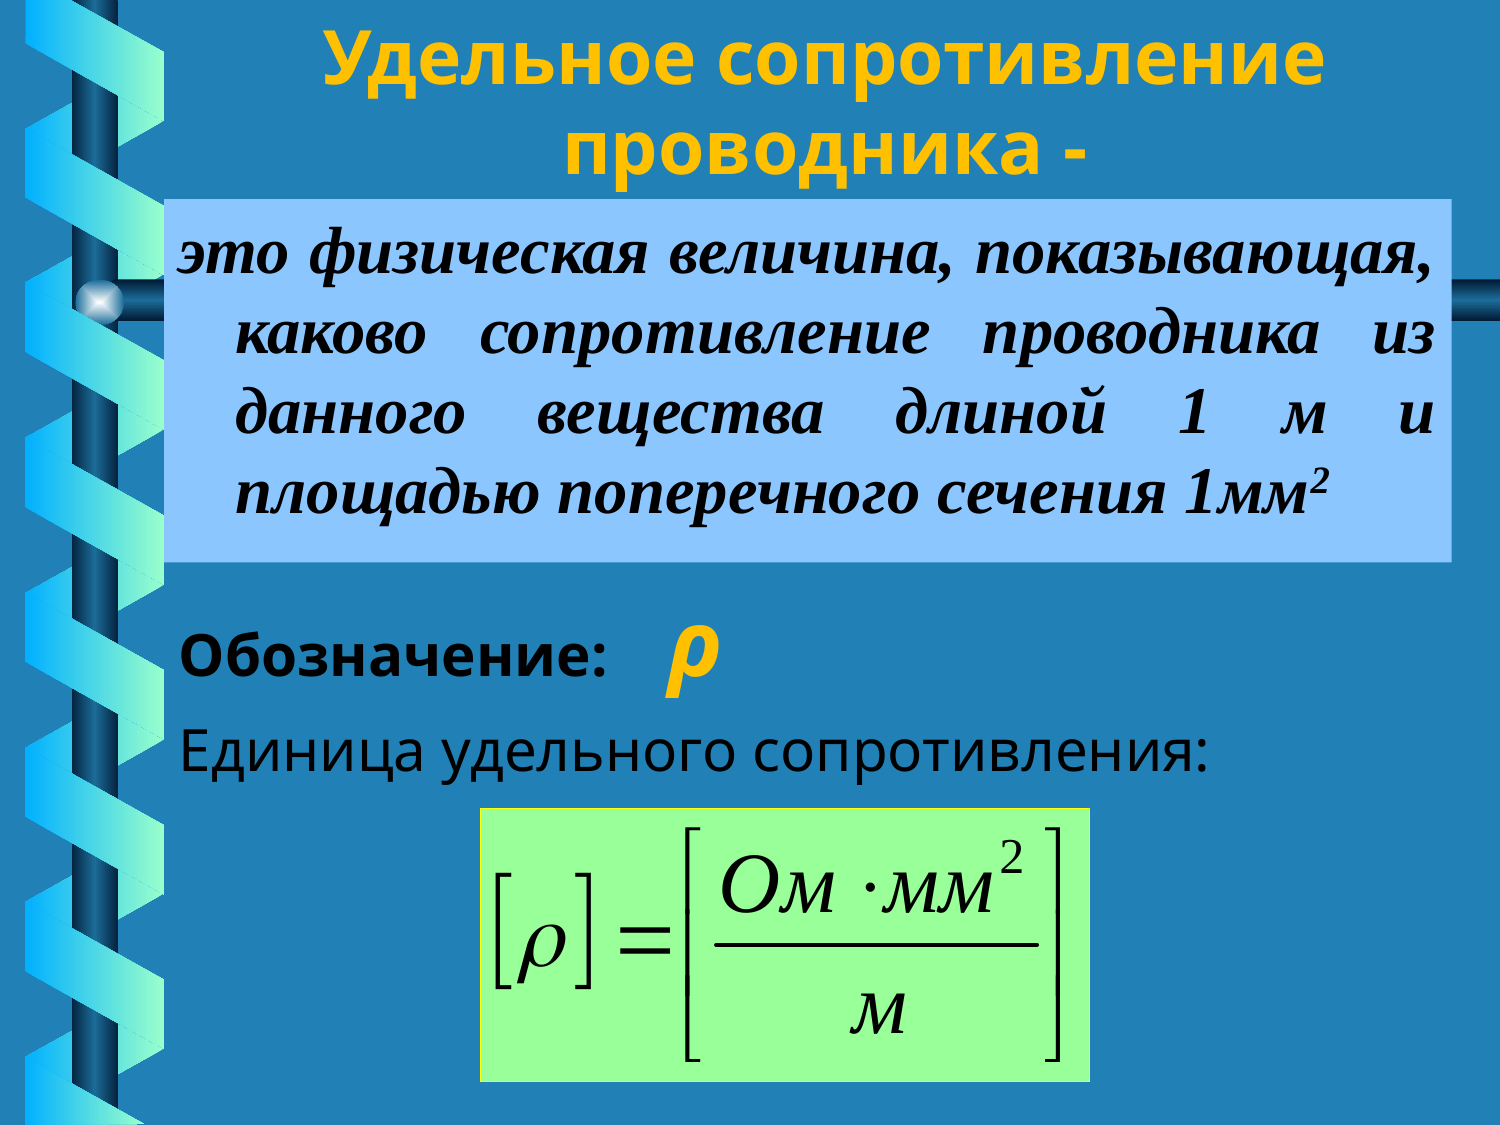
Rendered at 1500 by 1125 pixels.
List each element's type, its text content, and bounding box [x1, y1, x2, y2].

list это физическая величина, показывающая, каково сопротивление проводника из данного вещества длиной 1 м и площадью поперечного сечения 1мм2 Обозначение: ρ Единица удельного сопротивления: [163, 198, 1452, 562]
text_box [163, 562, 1500, 891]
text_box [480, 808, 1091, 1082]
title Удельное сопротивление проводника - [187, 0, 1463, 198]
